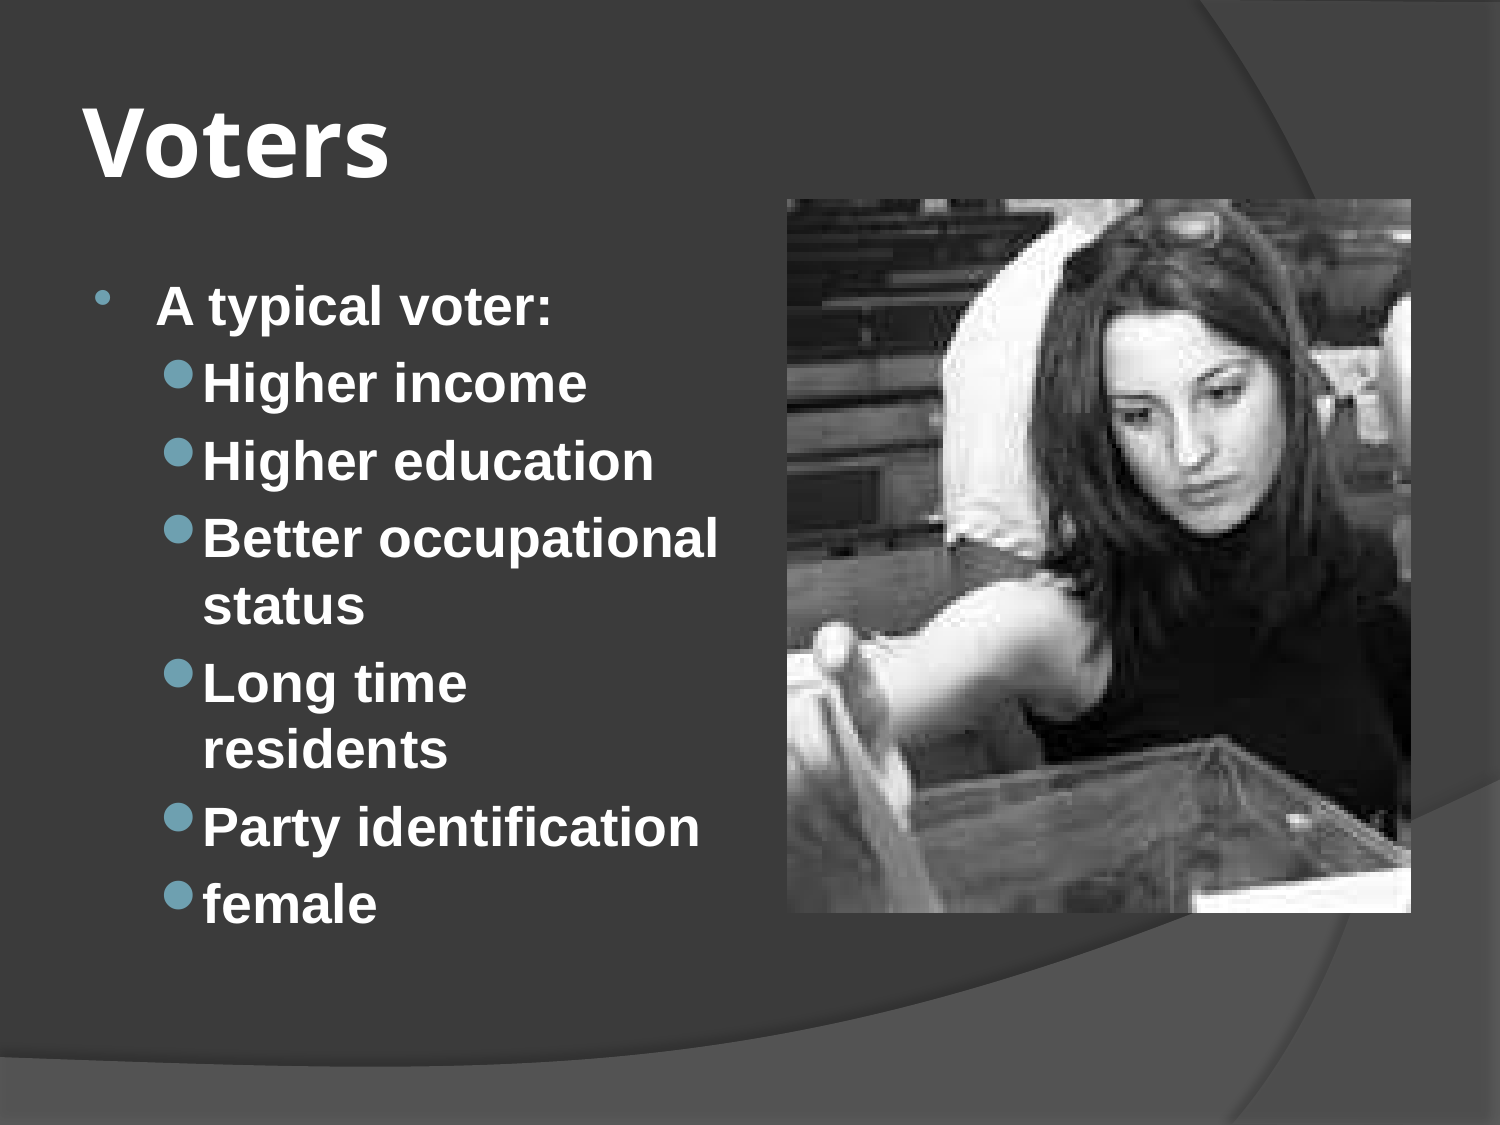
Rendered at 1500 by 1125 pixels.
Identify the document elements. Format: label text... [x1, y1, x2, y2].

title Voters [75, 45, 1425, 233]
list A typical voter: Higher income Higher education Better occupational status Long time residents Party identification female [75, 262, 738, 1007]
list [787, 199, 1412, 913]
